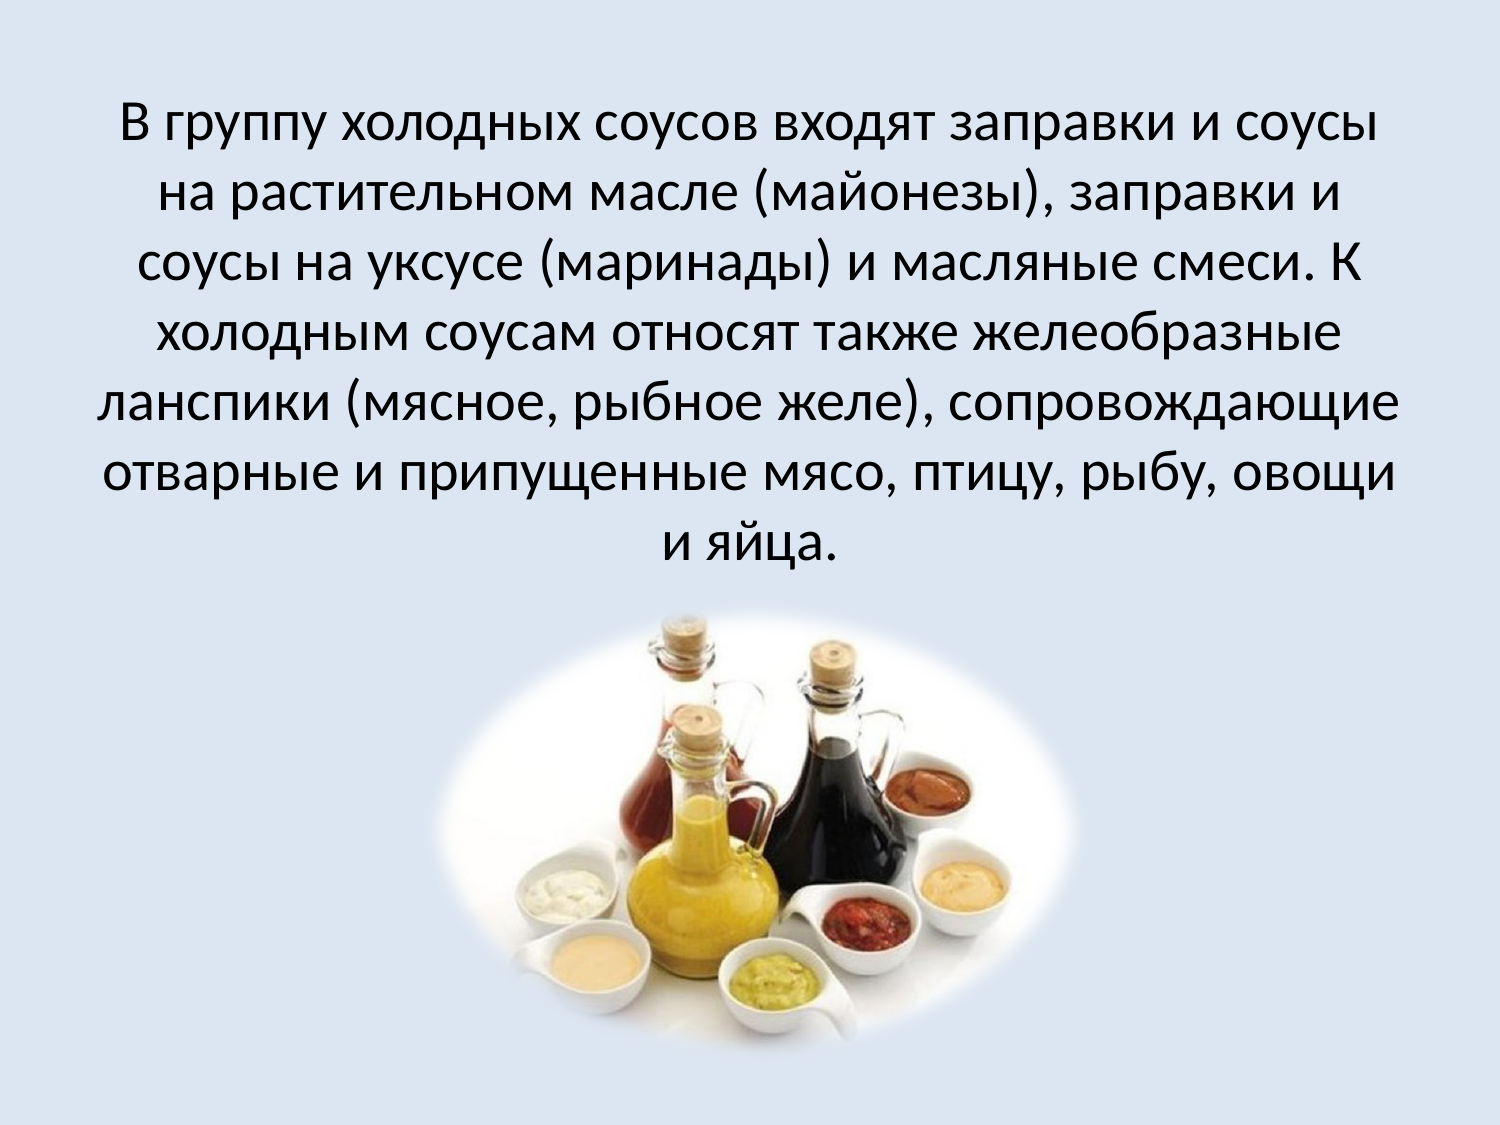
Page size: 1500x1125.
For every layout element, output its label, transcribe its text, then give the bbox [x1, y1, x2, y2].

title В группу холодных соусов входят заправки и соусы на растительном масле (майонезы), заправки и соусы на уксусе (маринады) и масляные смеси. К холодным соусам относят также желеобразные ланспики (мясное, рыбное желе), сопровождающие отварные и припущенные мясо, птицу, рыбу, овощи и яйца. [75, 45, 1425, 610]
picture [418, 597, 1093, 1063]
